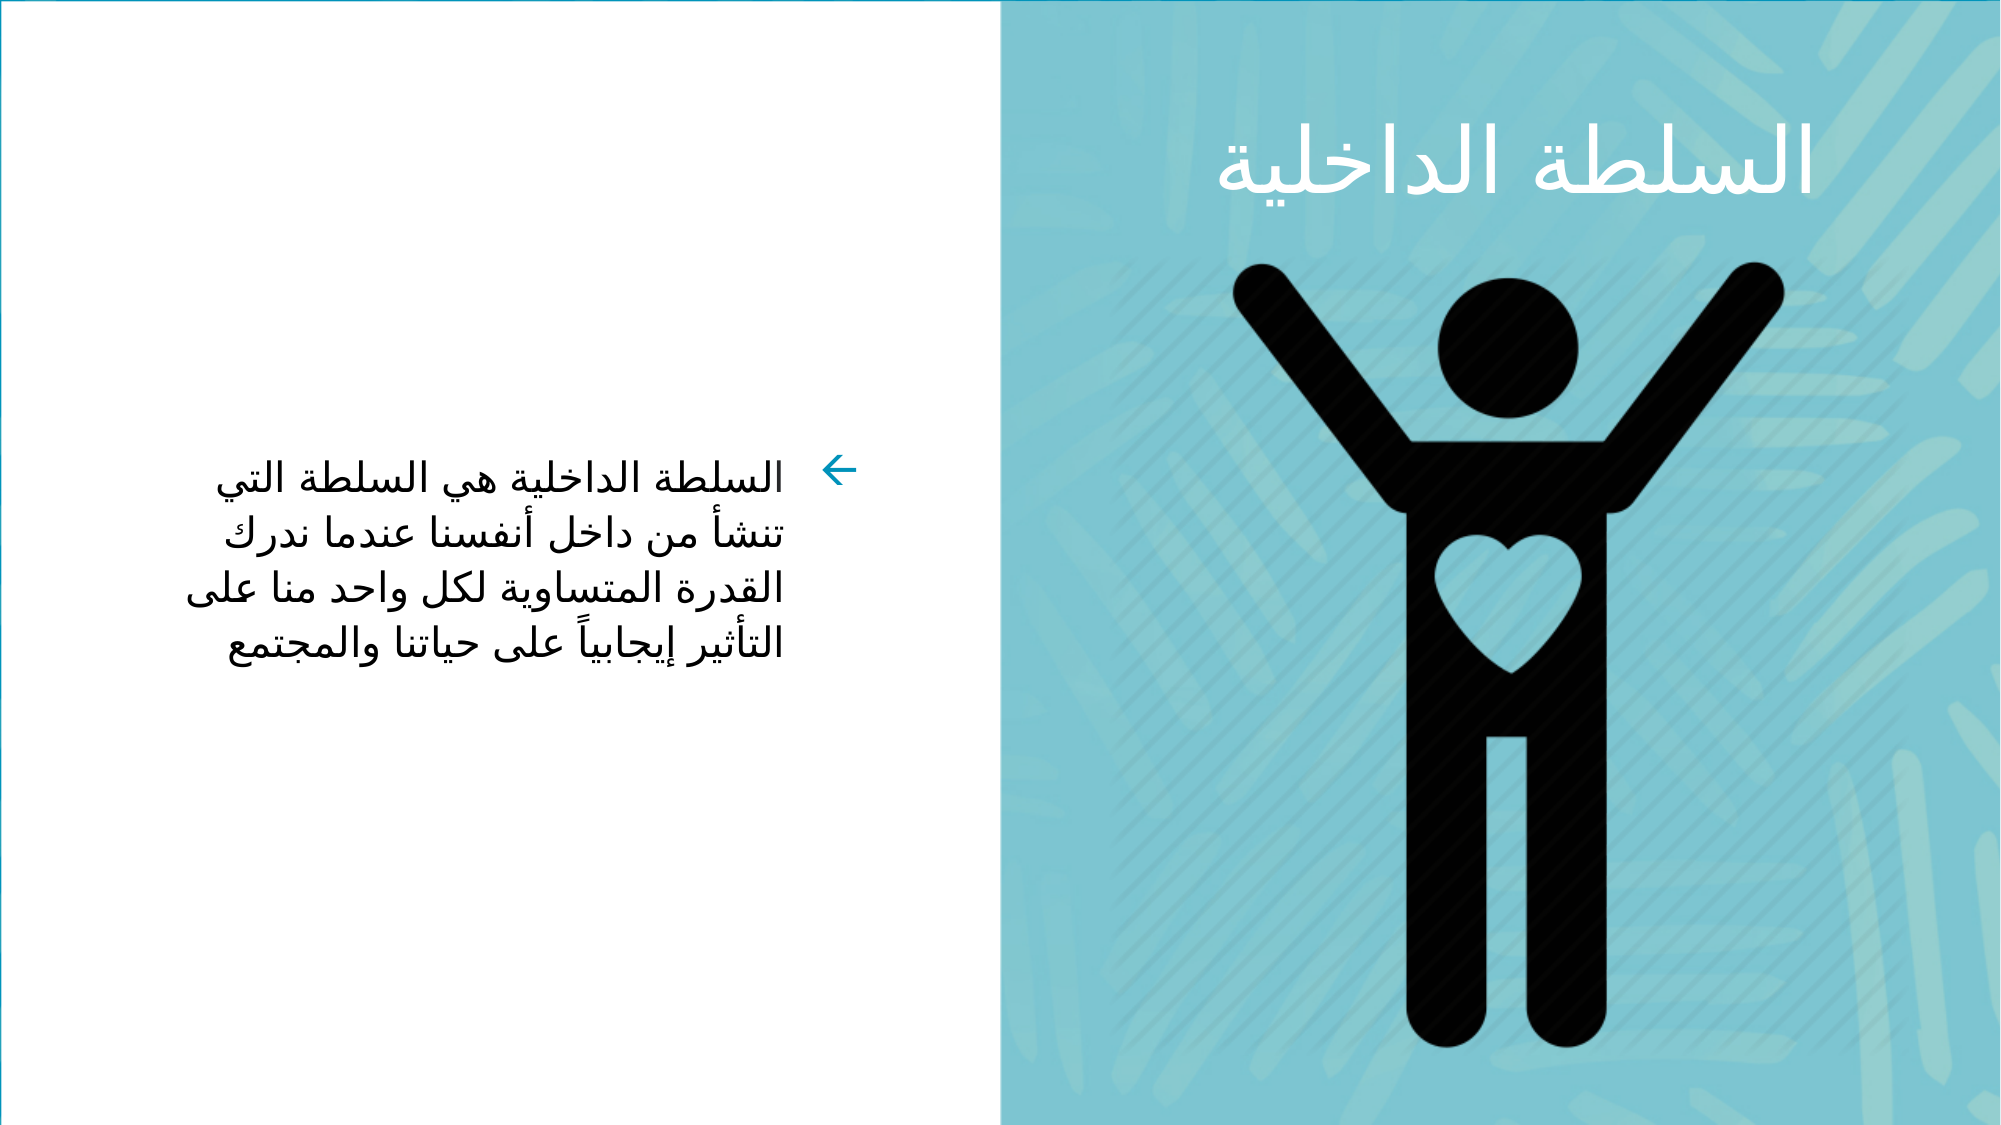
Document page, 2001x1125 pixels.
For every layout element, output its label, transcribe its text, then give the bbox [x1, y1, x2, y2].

list السلطة الداخلية هي السلطة التي تنشأ من داخل أنفسنا عندما ندرك القدرة المتساوية لكل واحد منا على التأثير إيجابياً على حياتنا والمجتمع [133, 140, 869, 971]
title السلطة الداخلية [1125, 40, 1909, 252]
picture [2, 0, 2001, 1125]
